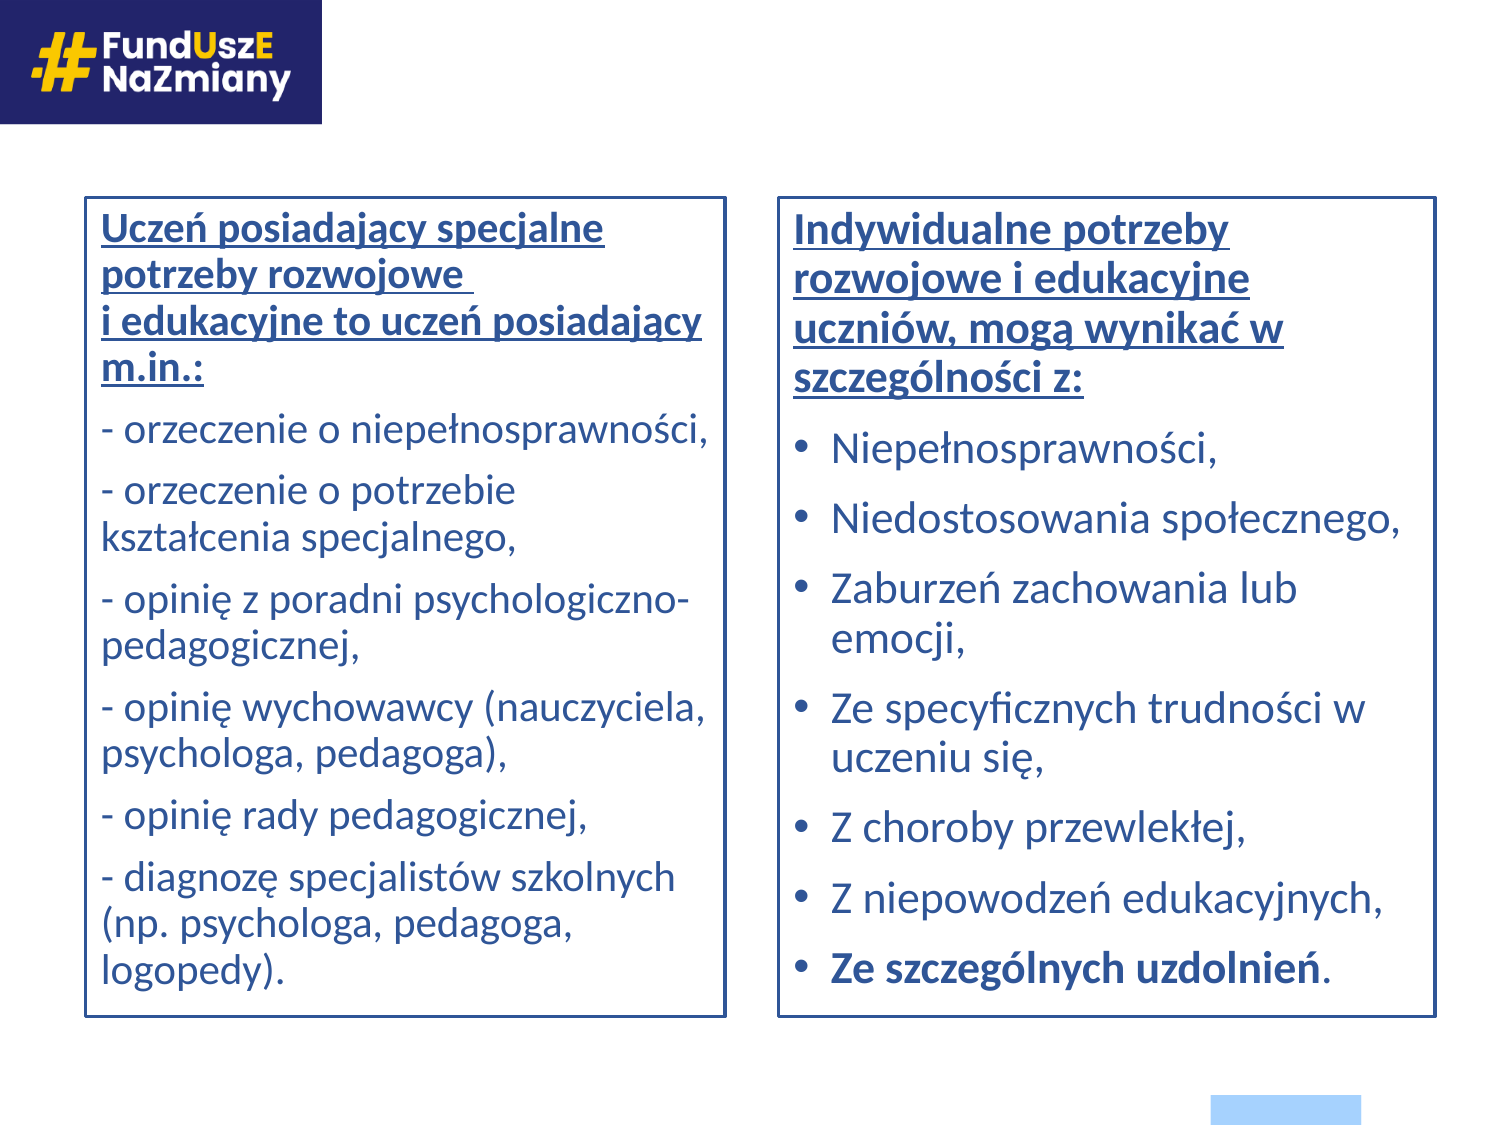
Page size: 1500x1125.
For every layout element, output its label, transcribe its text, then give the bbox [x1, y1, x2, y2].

list Uczeń posiadający specjalne potrzeby rozwojowe i edukacyjne to uczeń posiadający m.in.: - orzeczenie o niepełnosprawności, - orzeczenie o potrzebie kształcenia specjalnego, - opinię z poradni psychologiczno-pedagogicznej, - opinię wychowawcy (nauczyciela, psychologa, pedagoga), - opinię rady pedagogicznej, - diagnozę specjalistów szkolnych (np. psychologa, pedagoga, logopedy). [85, 197, 725, 1017]
list Indywidualne potrzeby rozwojowe i edukacyjne uczniów, mogą wynikać w szczególności z: Niepełnosprawności, Niedostosowania społecznego, Zaburzeń zachowania lub emocji, Ze specyficznych trudności w uczeniu się, Z choroby przewlekłej, Z niepowodzeń edukacyjnych, Ze szczególnych uzdolnień. [778, 197, 1435, 1017]
picture [0, 0, 1500, 1125]
